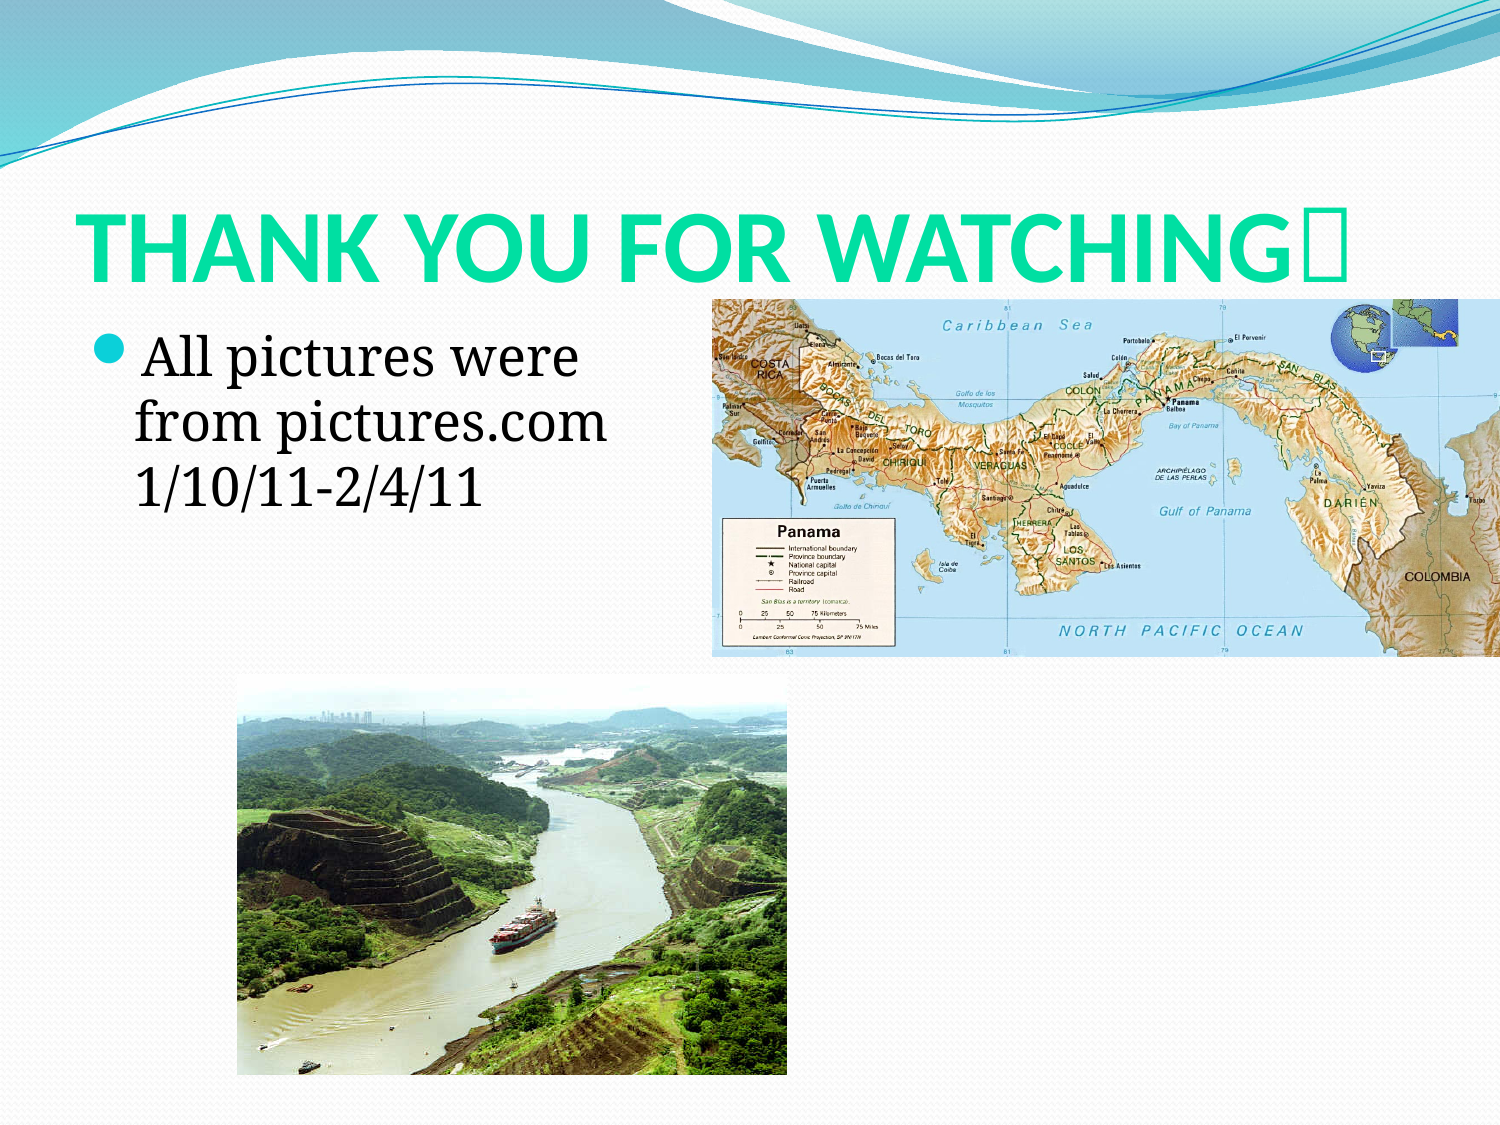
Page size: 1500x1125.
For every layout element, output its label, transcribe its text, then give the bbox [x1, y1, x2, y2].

picture [237, 674, 787, 1076]
list All pictures were from pictures.com 1/10/11-2/4/11 [75, 314, 738, 1043]
title Thank you for watching [75, 115, 1425, 303]
picture [712, 299, 1500, 657]
